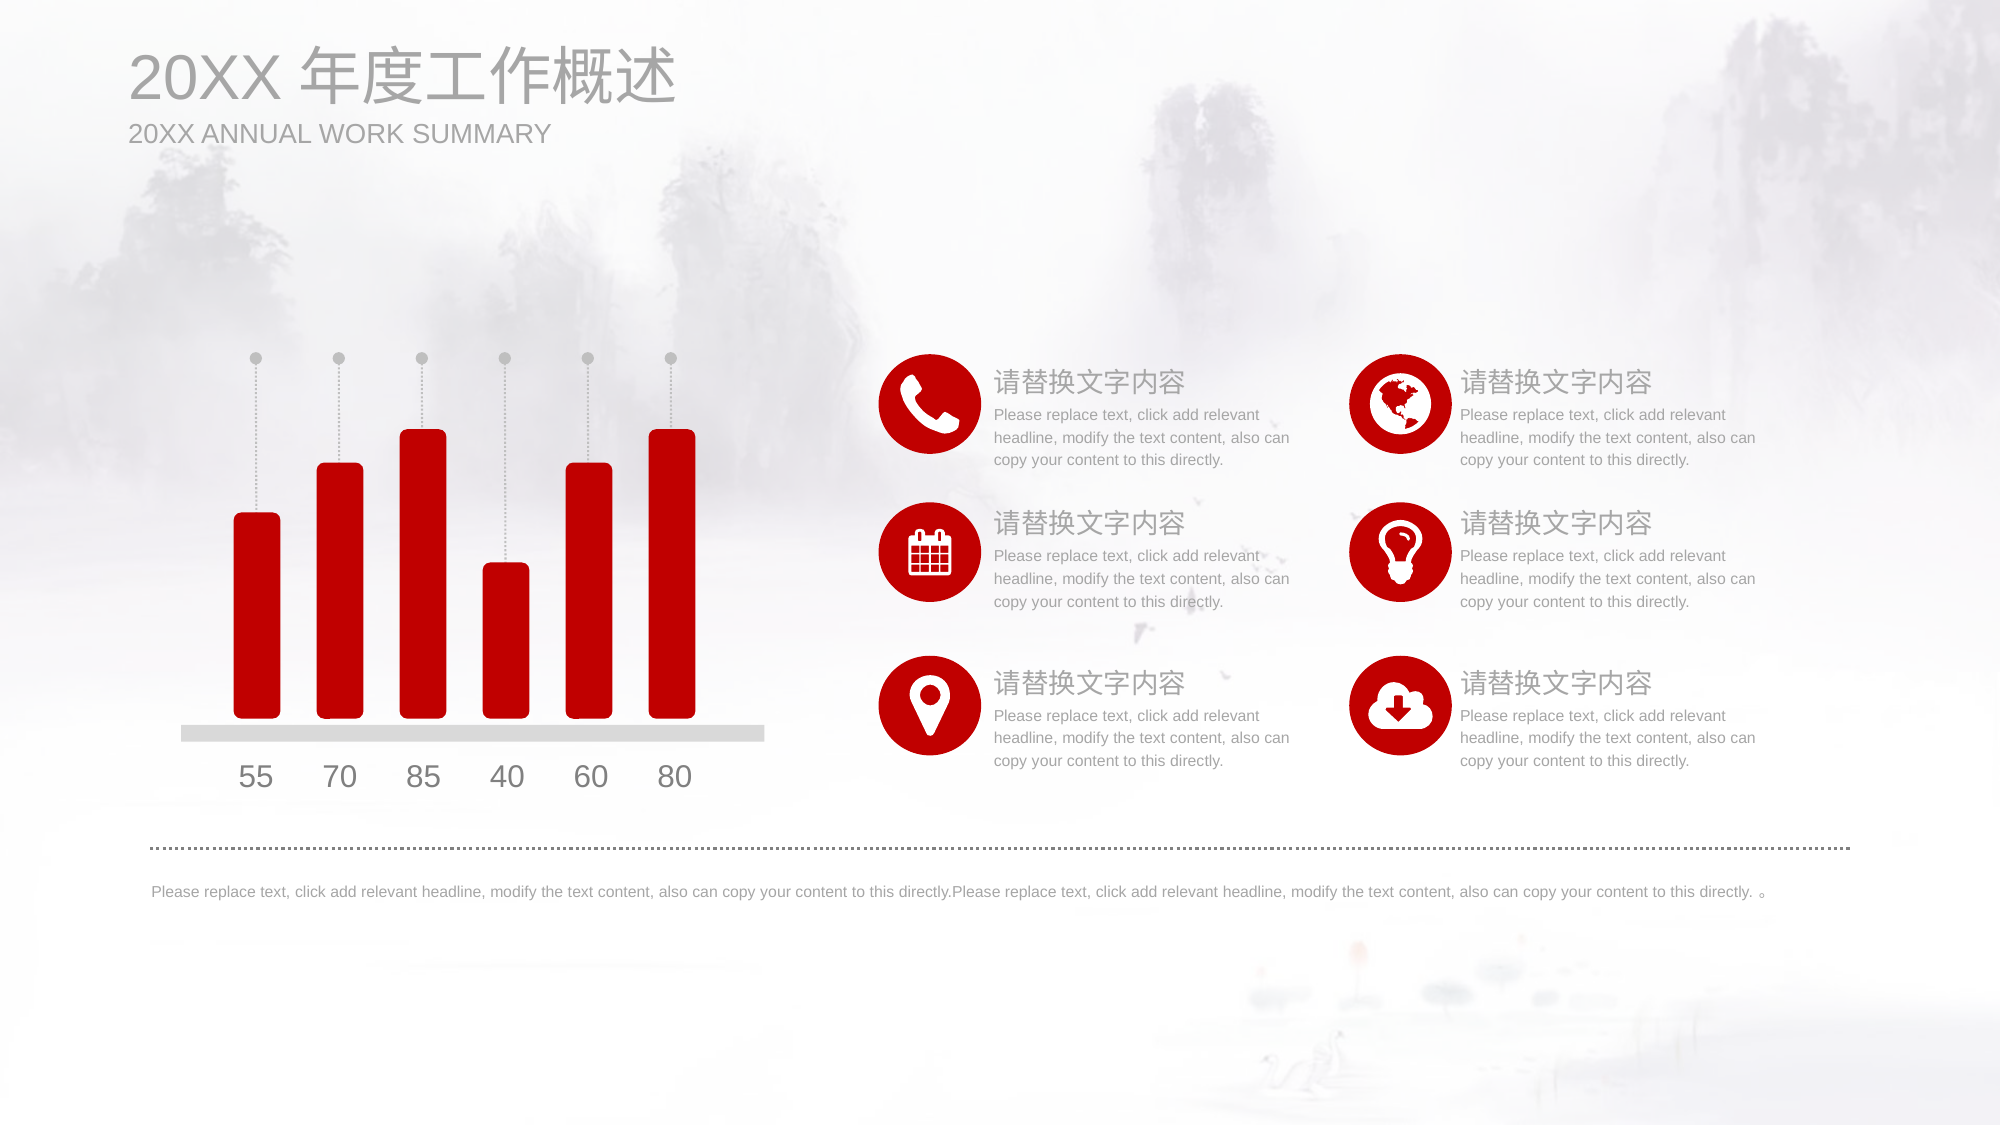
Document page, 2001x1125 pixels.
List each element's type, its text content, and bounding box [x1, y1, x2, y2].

text_box 85 [405, 748, 442, 794]
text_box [878, 354, 982, 454]
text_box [565, 358, 613, 719]
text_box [233, 358, 281, 719]
text_box 40 [489, 748, 525, 794]
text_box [1349, 354, 1452, 454]
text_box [878, 502, 982, 602]
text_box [993, 358, 1319, 470]
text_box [878, 655, 982, 756]
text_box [993, 659, 1311, 771]
text_box 20XX年度工作概述 [128, 36, 743, 113]
text_box 55 [238, 748, 274, 794]
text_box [1349, 655, 1452, 756]
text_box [1459, 499, 1777, 611]
text_box Please replace text, click add relevant headline, modify the text content, also can copy your content to this directly.Please replace text, click add relevant headline, modify the text content, also can copy your content to this directly.。 [151, 877, 1849, 901]
text_box 20XX ANNUAL WORK SUMMARY [128, 115, 565, 149]
text_box [180, 724, 766, 743]
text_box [1349, 502, 1452, 602]
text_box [648, 358, 696, 719]
text_box 60 [573, 748, 609, 794]
text_box 80 [657, 748, 693, 794]
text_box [993, 499, 1311, 611]
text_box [482, 358, 530, 719]
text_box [1459, 358, 1777, 470]
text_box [1459, 659, 1777, 771]
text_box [399, 358, 447, 719]
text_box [316, 358, 364, 719]
text_box 70 [322, 748, 358, 794]
